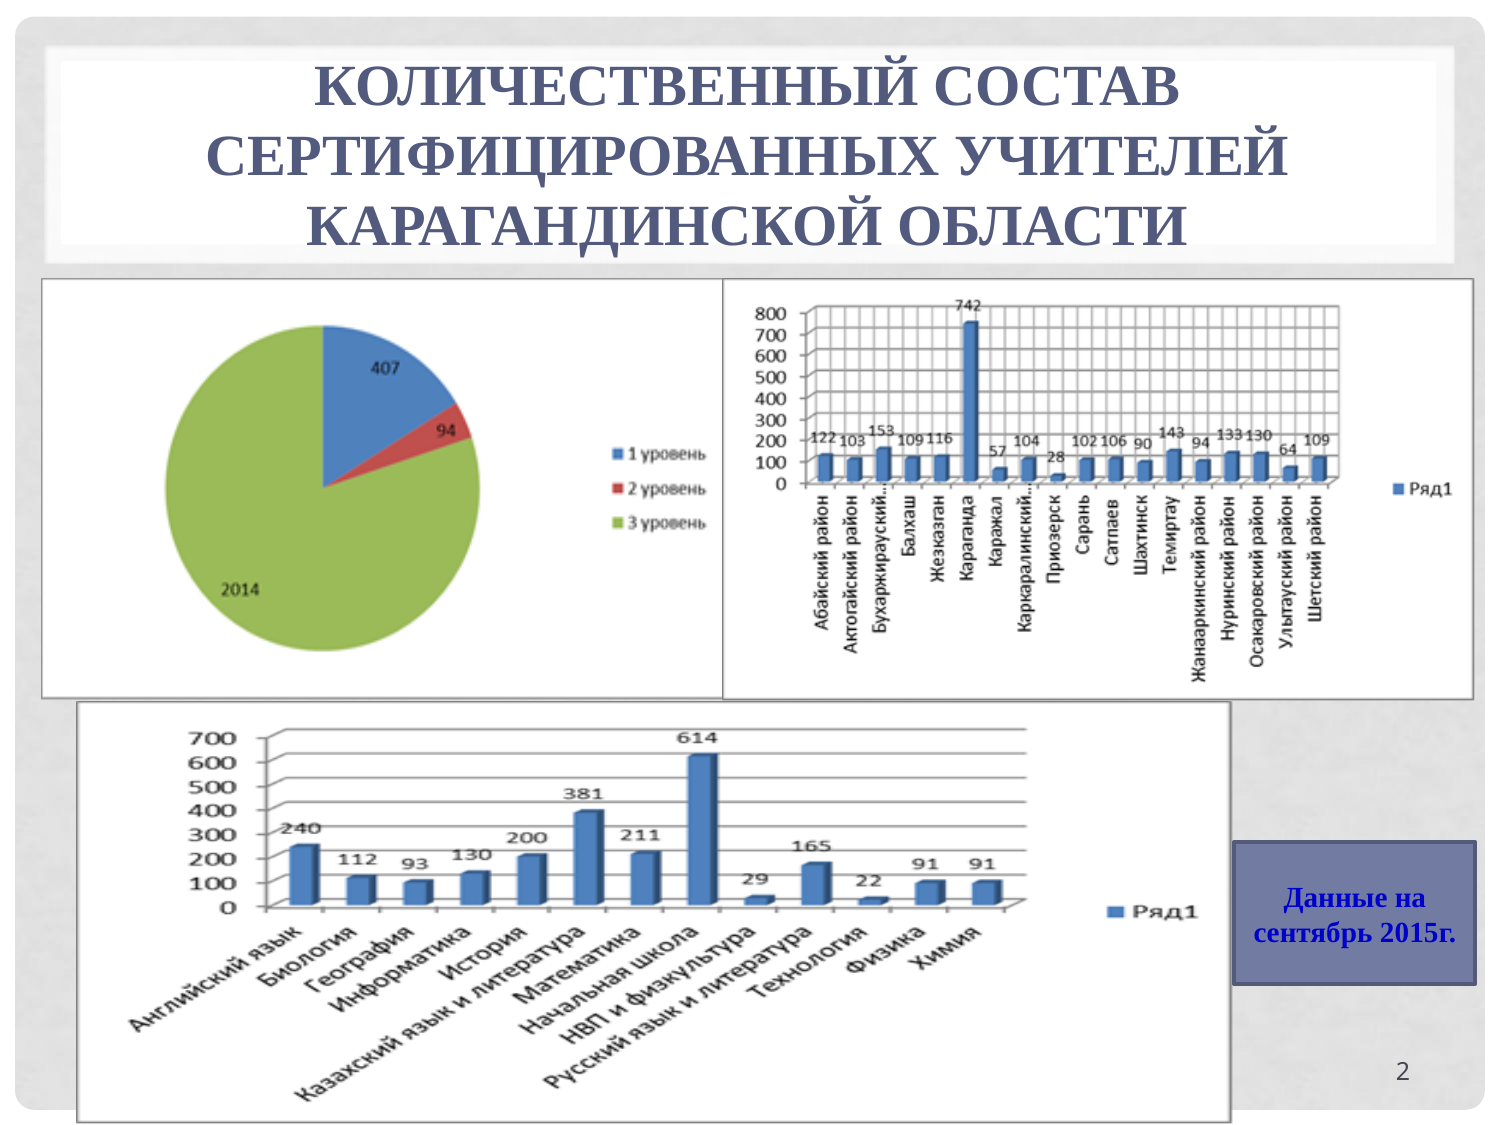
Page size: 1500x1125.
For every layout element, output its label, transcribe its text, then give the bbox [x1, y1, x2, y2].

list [40, 278, 721, 702]
picture [15, 16, 1485, 1125]
slide_number 2 [1235, 1042, 1425, 1103]
text_box Данные на сентябрь 2015г. [1235, 840, 1477, 986]
title Количественный состав сертифицированных учителей карагандинской области [69, 66, 1425, 238]
